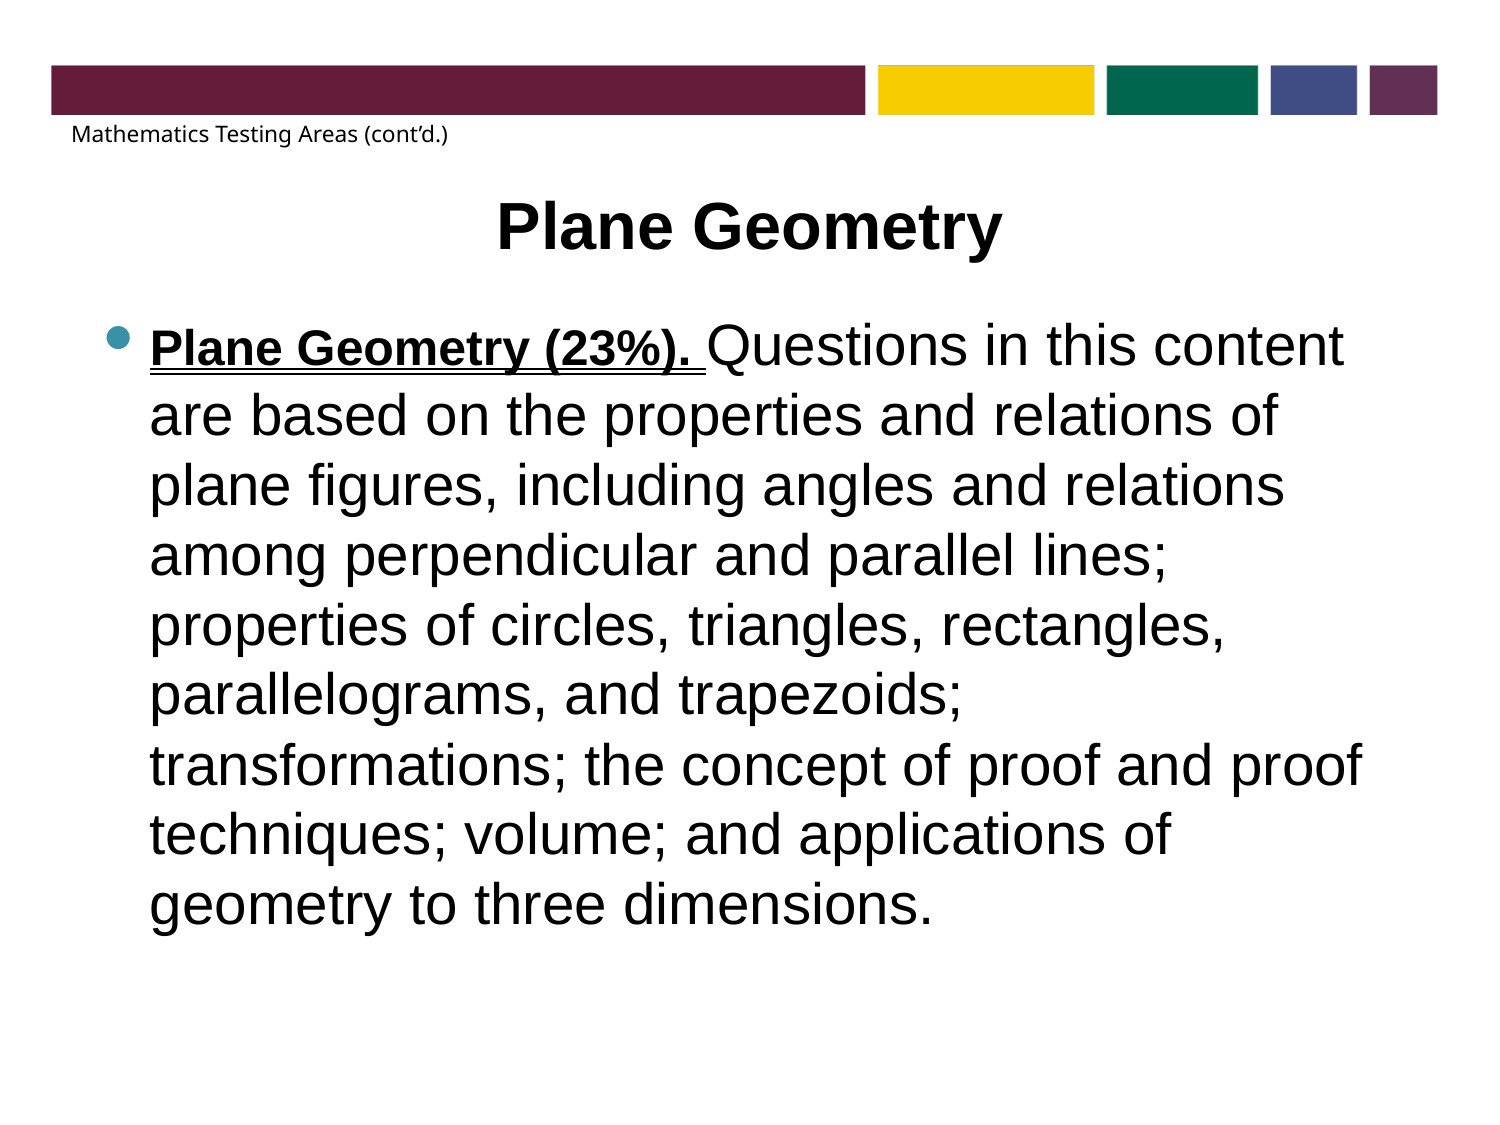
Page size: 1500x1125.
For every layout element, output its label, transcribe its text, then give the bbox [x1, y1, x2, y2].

list Mathematics Testing Areas (cont’d.) [50, 128, 475, 171]
list Plane Geometry Plane Geometry (23%). Questions in this content are based on the properties and relations of plane figures, including angles and relations among perpendicular and parallel lines; properties of circles, triangles, rectangles, parallelograms, and trapezoids; transformations; the concept of proof and proof techniques; volume; and applications of geometry to three dimensions. [75, 174, 1413, 1125]
picture [37, 49, 1438, 116]
